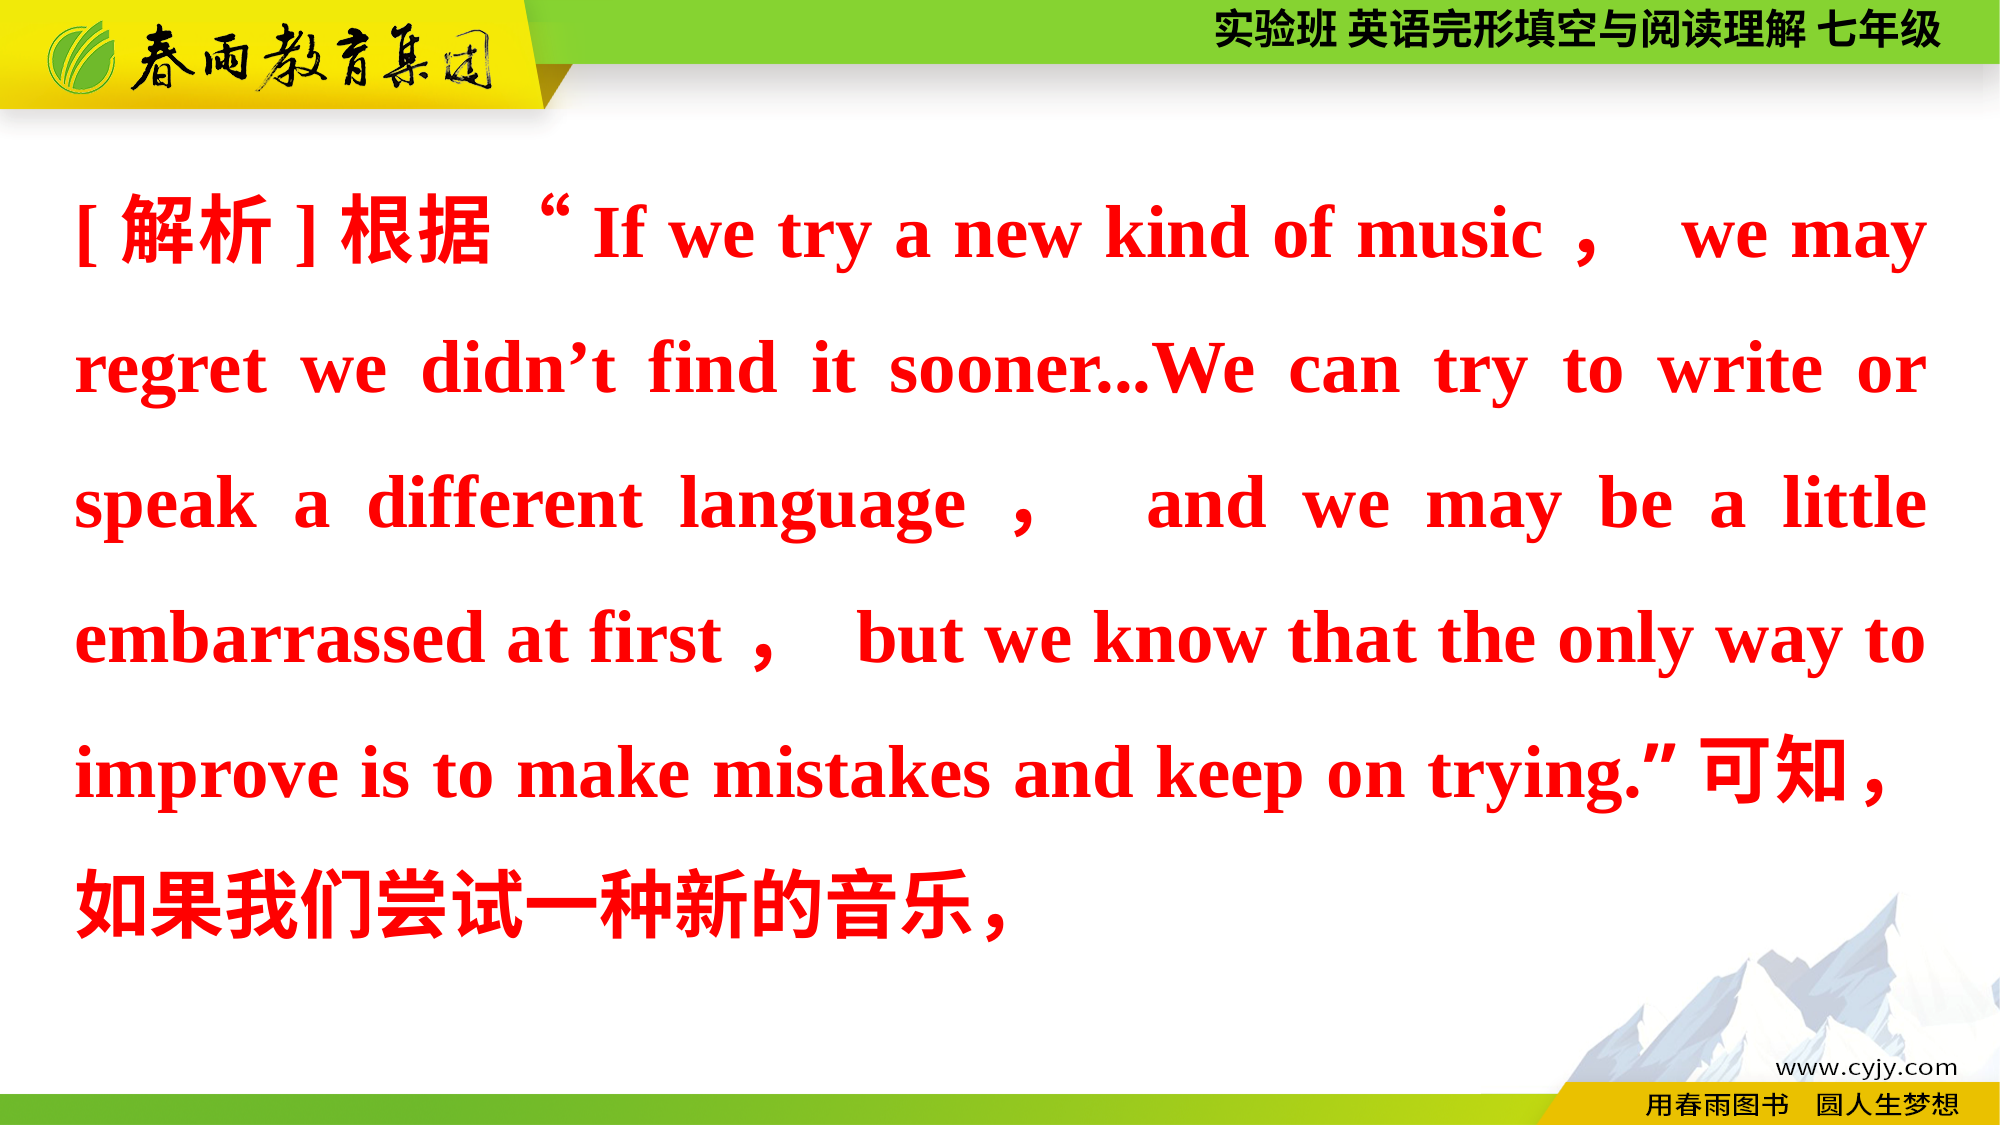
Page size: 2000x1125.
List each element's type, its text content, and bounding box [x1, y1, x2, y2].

text_box [解析]根据“If we try a new kind of music， we may regret we didn’t find it sooner...We can try to write or speak a different language， and we may be a little embarrassed at first， but we know that the only way to improve is to make mistakes and keep on trying.”可知，如果我们尝试一种新的音乐， [59, 130, 1944, 955]
picture [0, 0, 2000, 1125]
